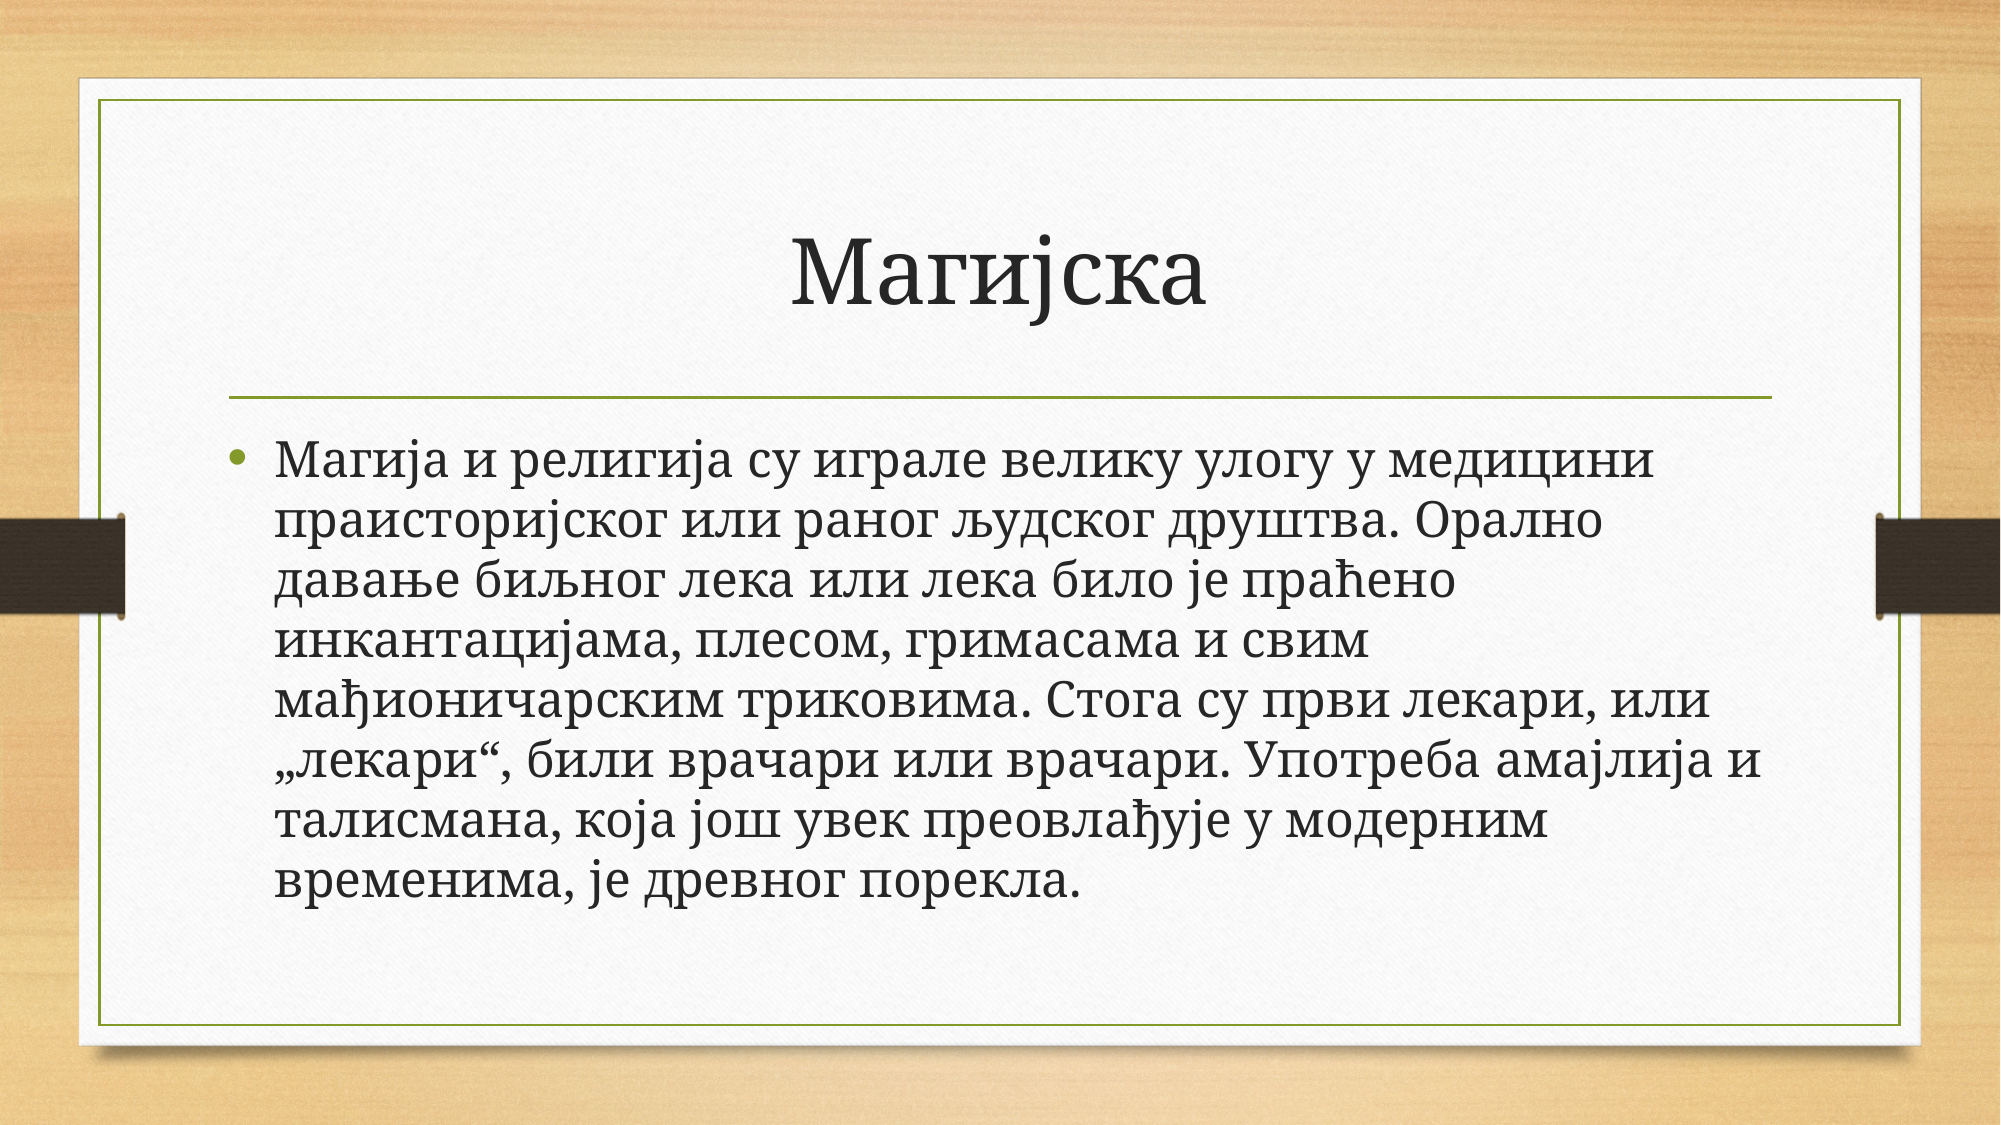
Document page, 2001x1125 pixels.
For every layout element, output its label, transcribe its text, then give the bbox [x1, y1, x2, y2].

picture [0, 0, 2001, 1125]
list Магија и религија су играле велику улогу у медицини праисторијског или раног људског друштва. Орално давање биљног лека или лека било је праћено инкантацијама, плесом, гримасама и свим мађионичарским триковима. Стога су први лекари, или „лекари“, били врачари или врачари. Употреба амајлија и талисмана, која још увек преовлађује у модерним временима, је древног порекла. [212, 419, 1788, 964]
title Магијска [212, 161, 1788, 375]
